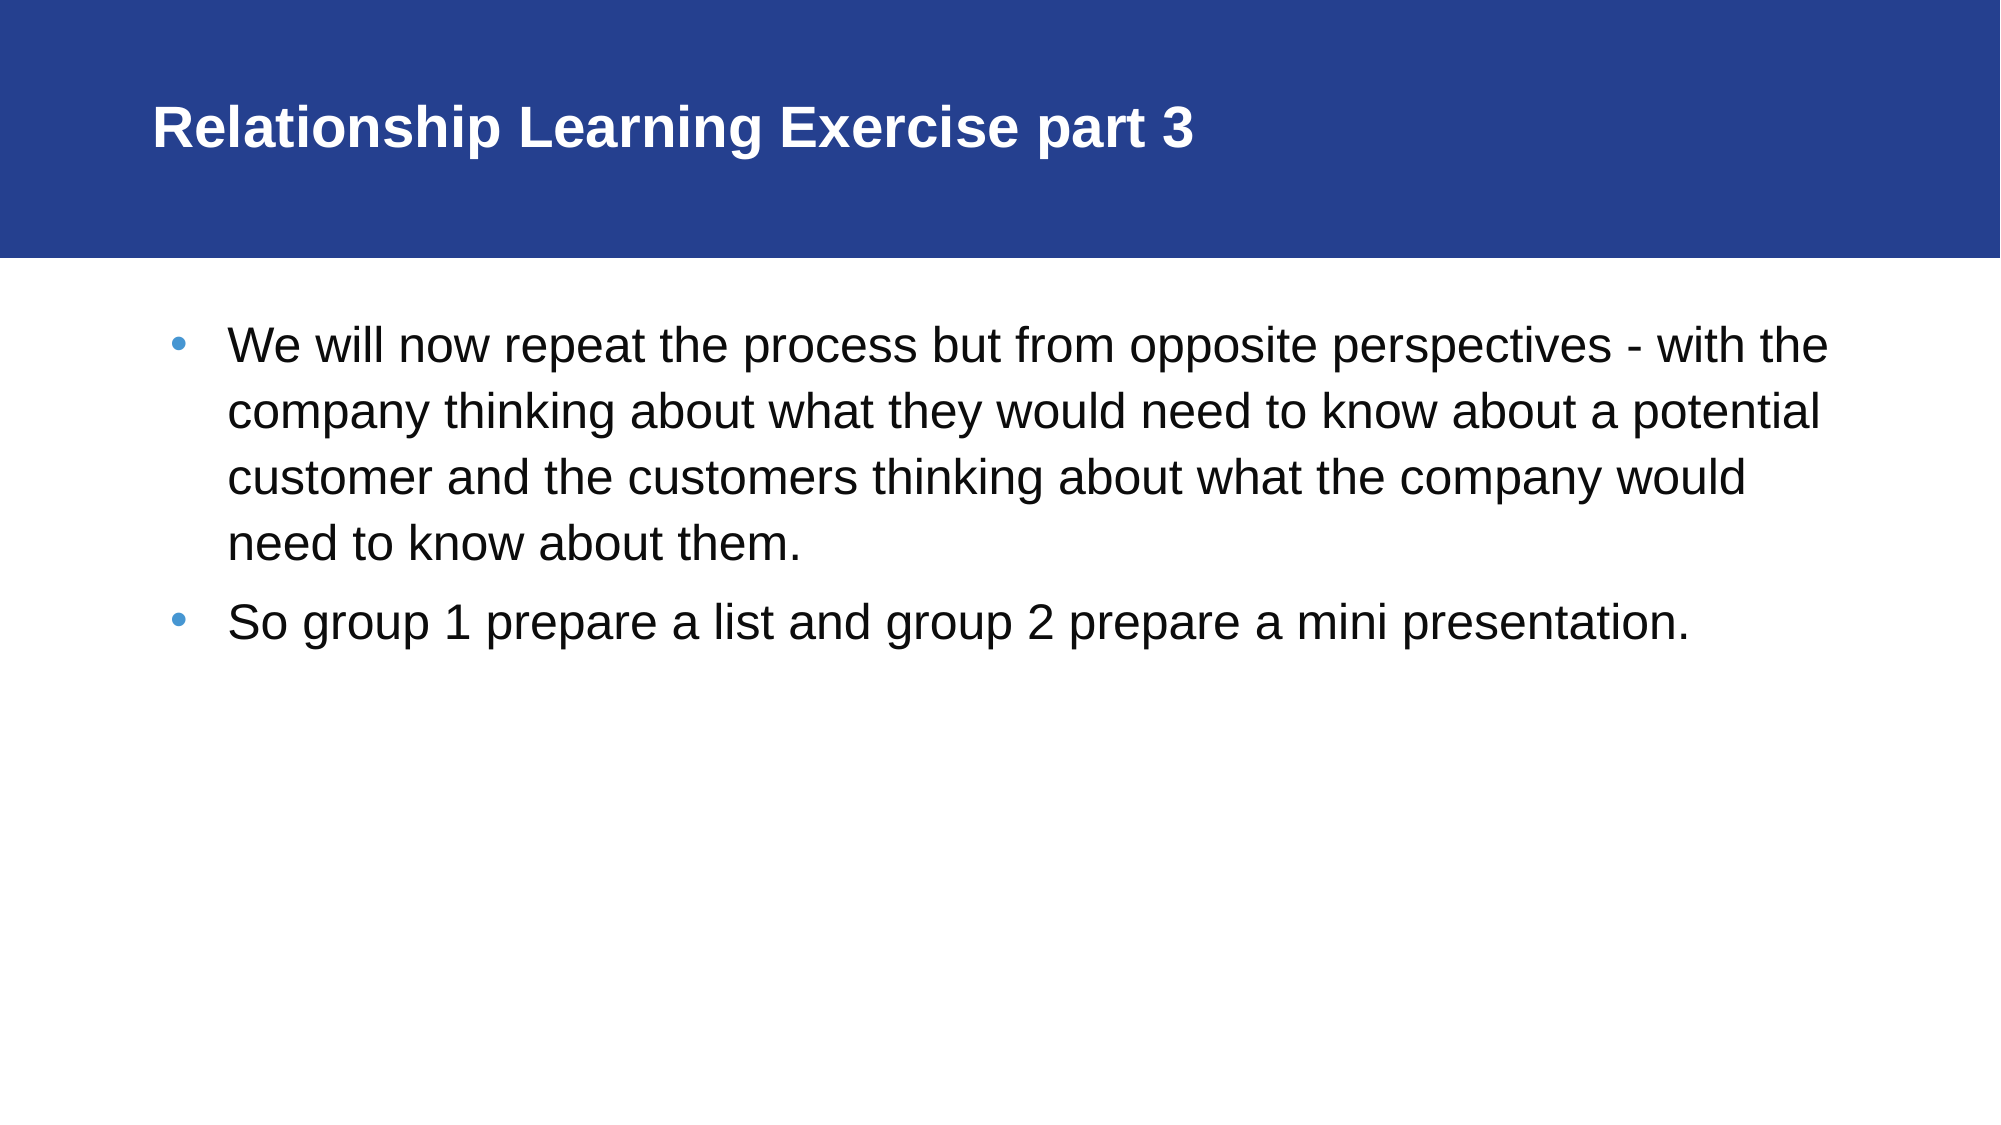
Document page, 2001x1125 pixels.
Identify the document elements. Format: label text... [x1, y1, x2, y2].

list We will now repeat the process but from opposite perspectives - with the company thinking about what they would need to know about a potential customer and the customers thinking about what the company would need to know about them. So group 1 prepare a list and group 2 prepare a mini presentation. [137, 299, 1863, 1025]
title Relationship Learning Exercise part 3 [137, 20, 1863, 238]
